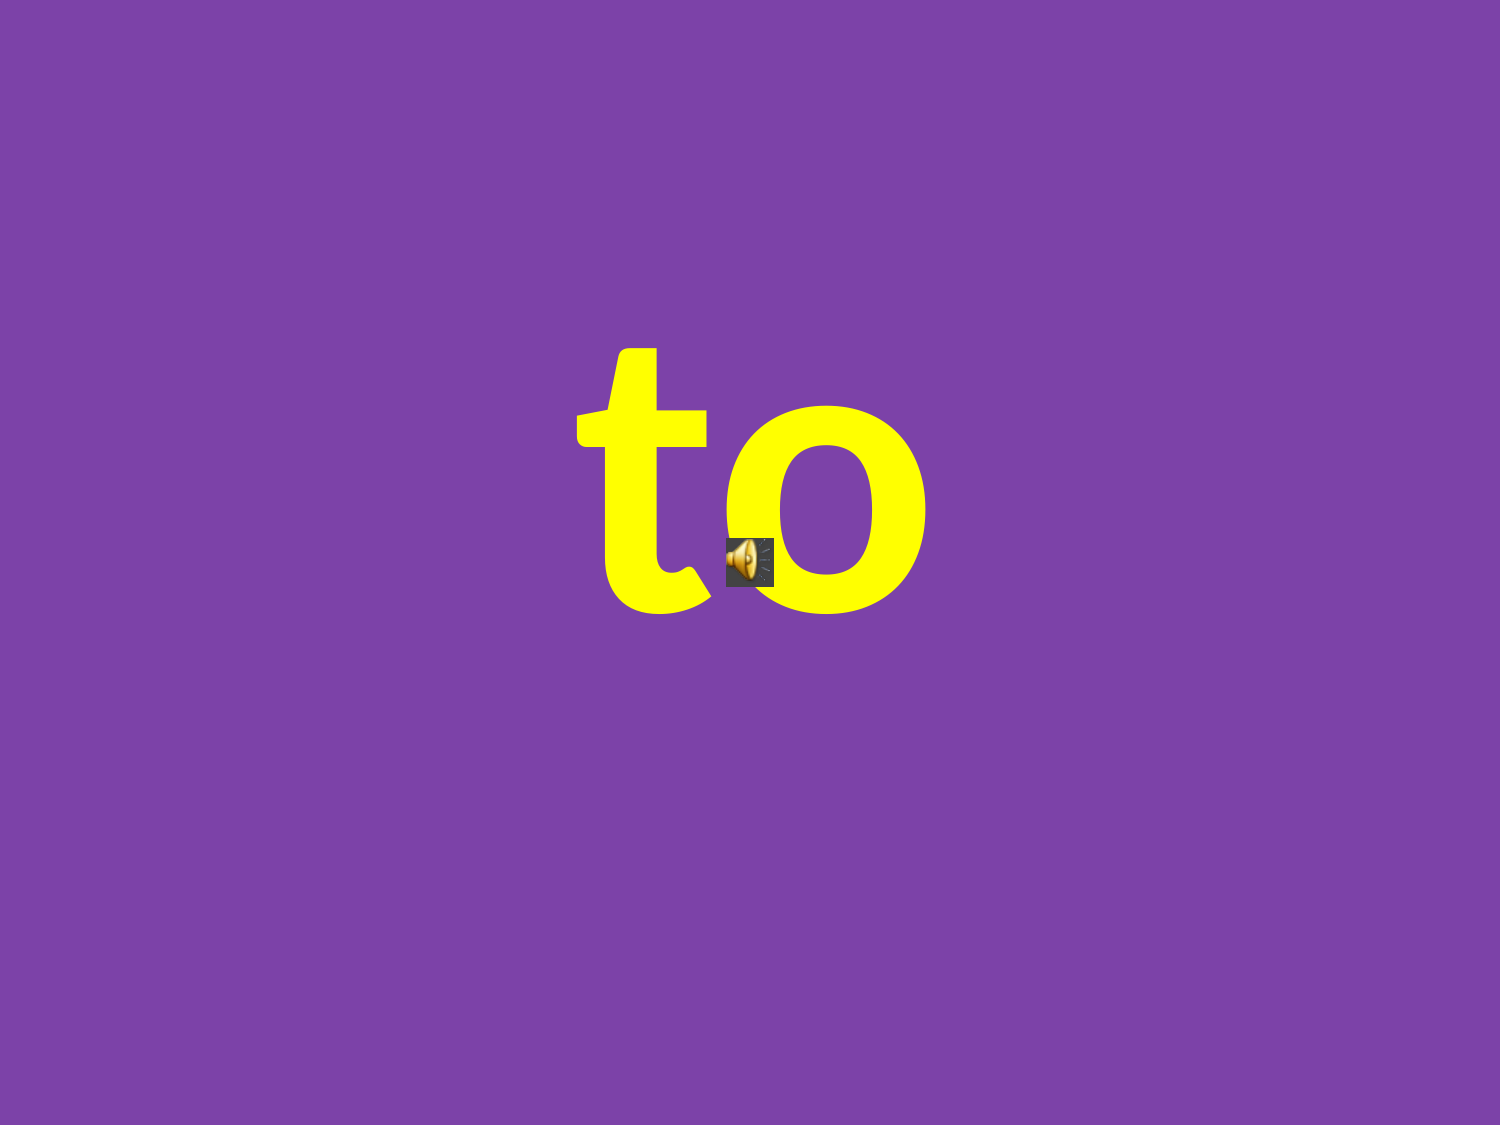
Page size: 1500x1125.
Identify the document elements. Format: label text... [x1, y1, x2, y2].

text_box to [187, 187, 1325, 703]
picture [724, 537, 776, 588]
